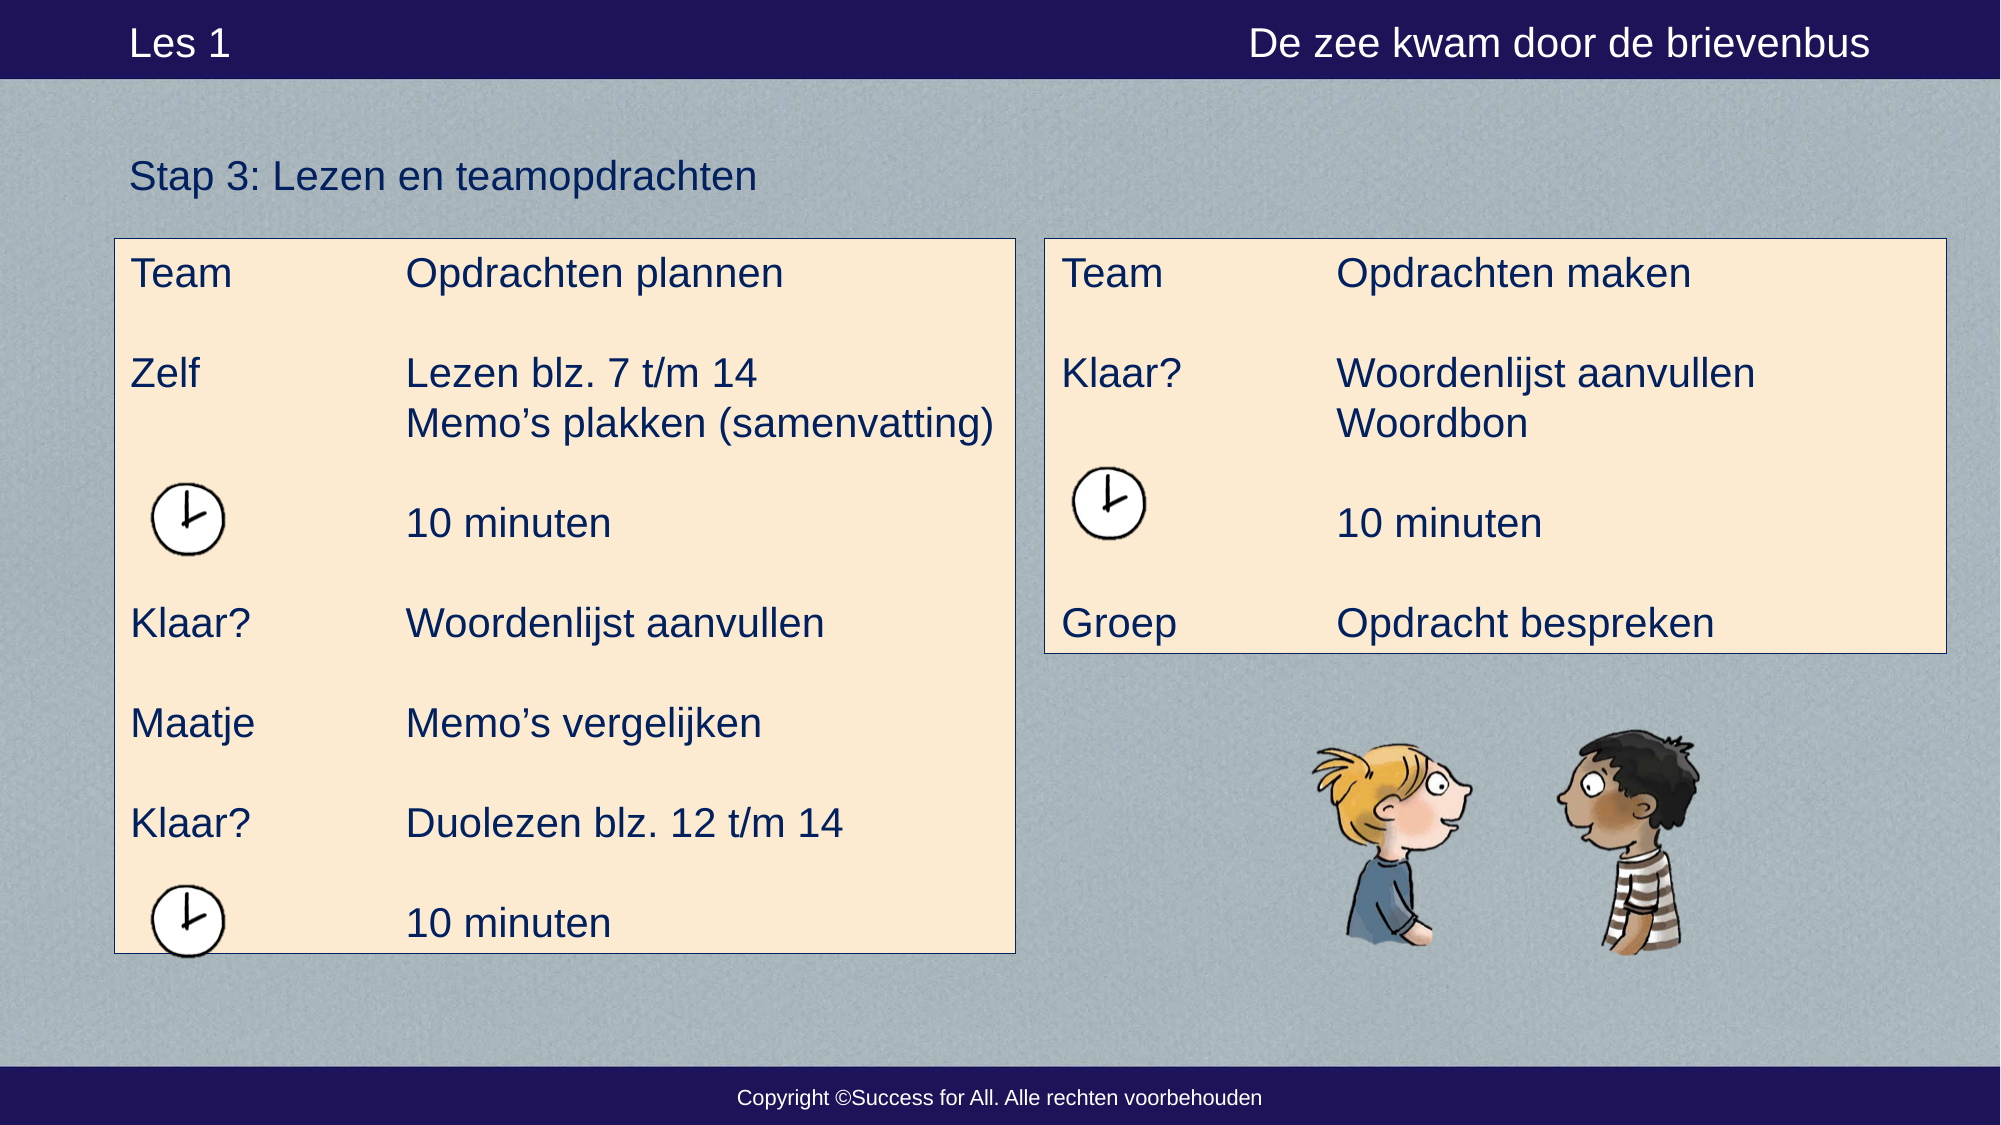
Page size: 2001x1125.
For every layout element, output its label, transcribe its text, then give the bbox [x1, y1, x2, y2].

text_box Stap 3: Lezen en teamopdrachten [114, 141, 907, 207]
text_box Team Opdrachten plannen Zelf Lezen blz. 7 t/m 14 Memo’s plakken (samenvatting) 10 minuten Klaar? Woordenlijst aanvullen Maatje Memo’s vergelijken Klaar? Duolezen blz. 12 t/m 14 10 minuten [114, 238, 1016, 954]
text_box Team Opdrachten maken Klaar? Woordenlijst aanvullen Woordbon 10 minuten Groep Opdracht bespreken [1044, 238, 1947, 654]
text_box Les 1 [114, 8, 354, 73]
text_box Copyright ©Success for All. Alle rechten voorbehouden [0, 1076, 2000, 1125]
text_box De zee kwam door de brievenbus [999, 8, 1886, 73]
picture [0, 0, 2001, 1125]
